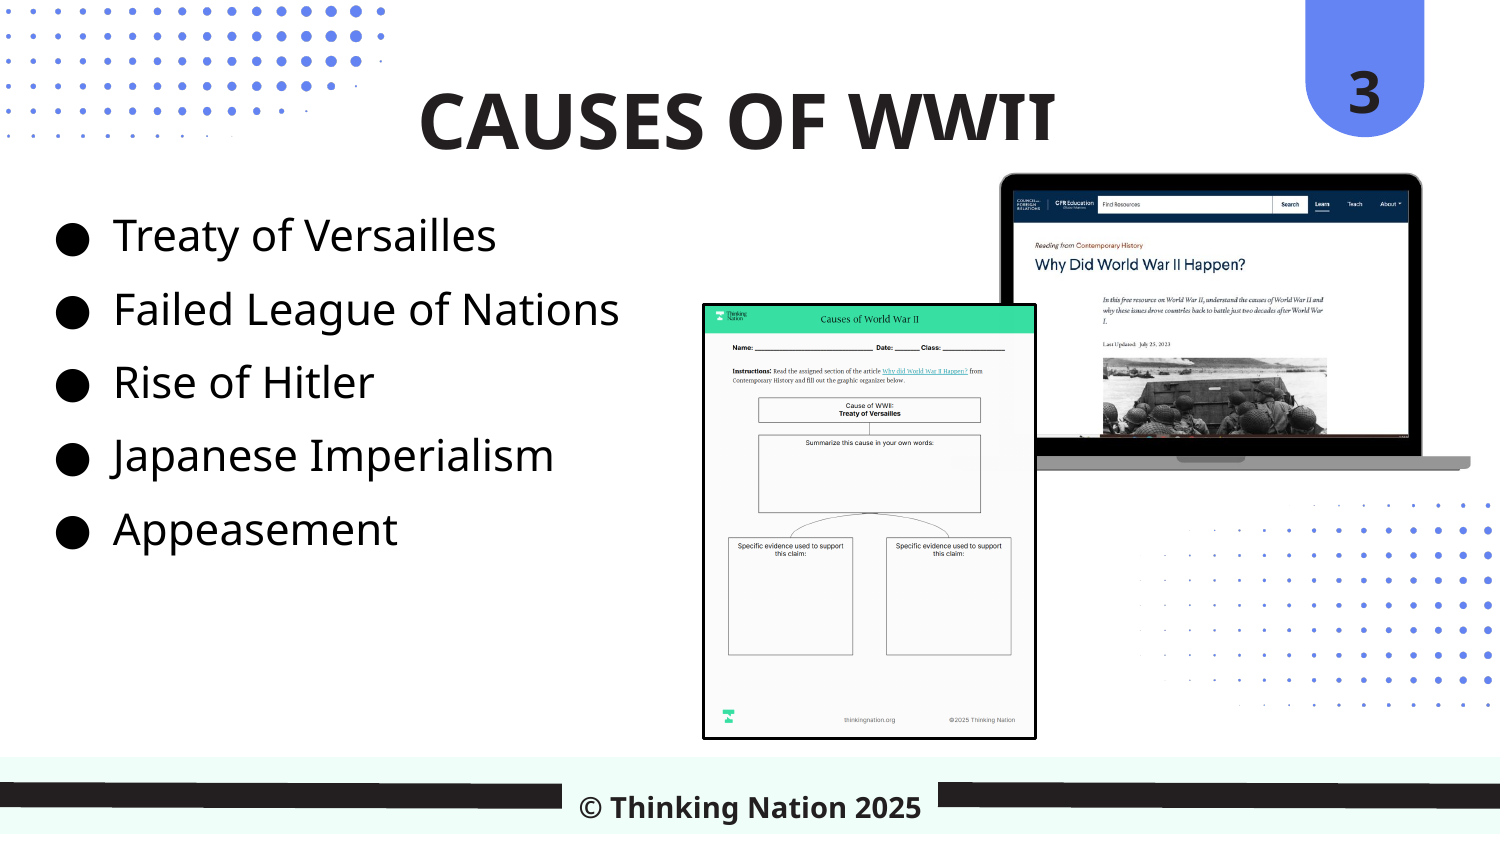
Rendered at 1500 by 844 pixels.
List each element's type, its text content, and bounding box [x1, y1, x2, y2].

text_box CAUSES OF WWII [197, 35, 1279, 165]
picture [704, 139, 1485, 737]
text_box [0, 0, 385, 138]
text_box Treaty of Versailles Failed League of Nations Rise of Hitler Japanese Imperialism Appeasement [37, 208, 705, 555]
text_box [0, 756, 1500, 835]
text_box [1300, 0, 1430, 138]
text_box [1115, 503, 1500, 708]
